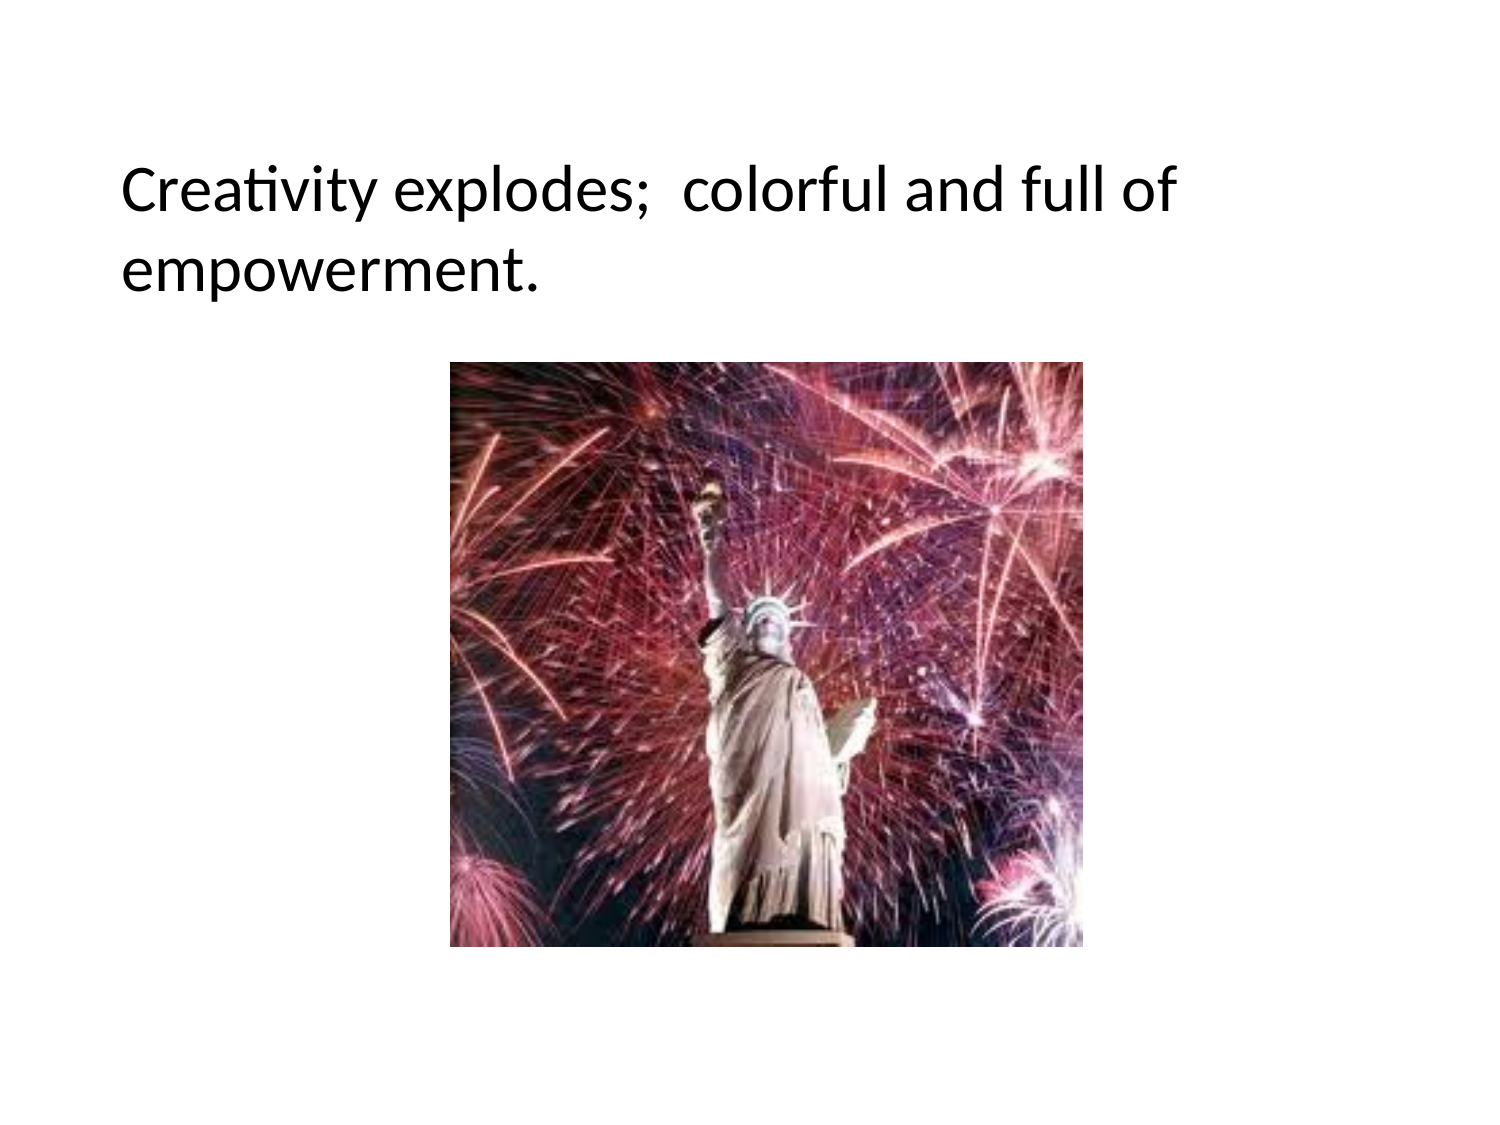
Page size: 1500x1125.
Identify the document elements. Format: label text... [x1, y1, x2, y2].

picture [449, 362, 1083, 947]
list Creativity explodes; colorful and full of empowerment. [50, 137, 1400, 880]
